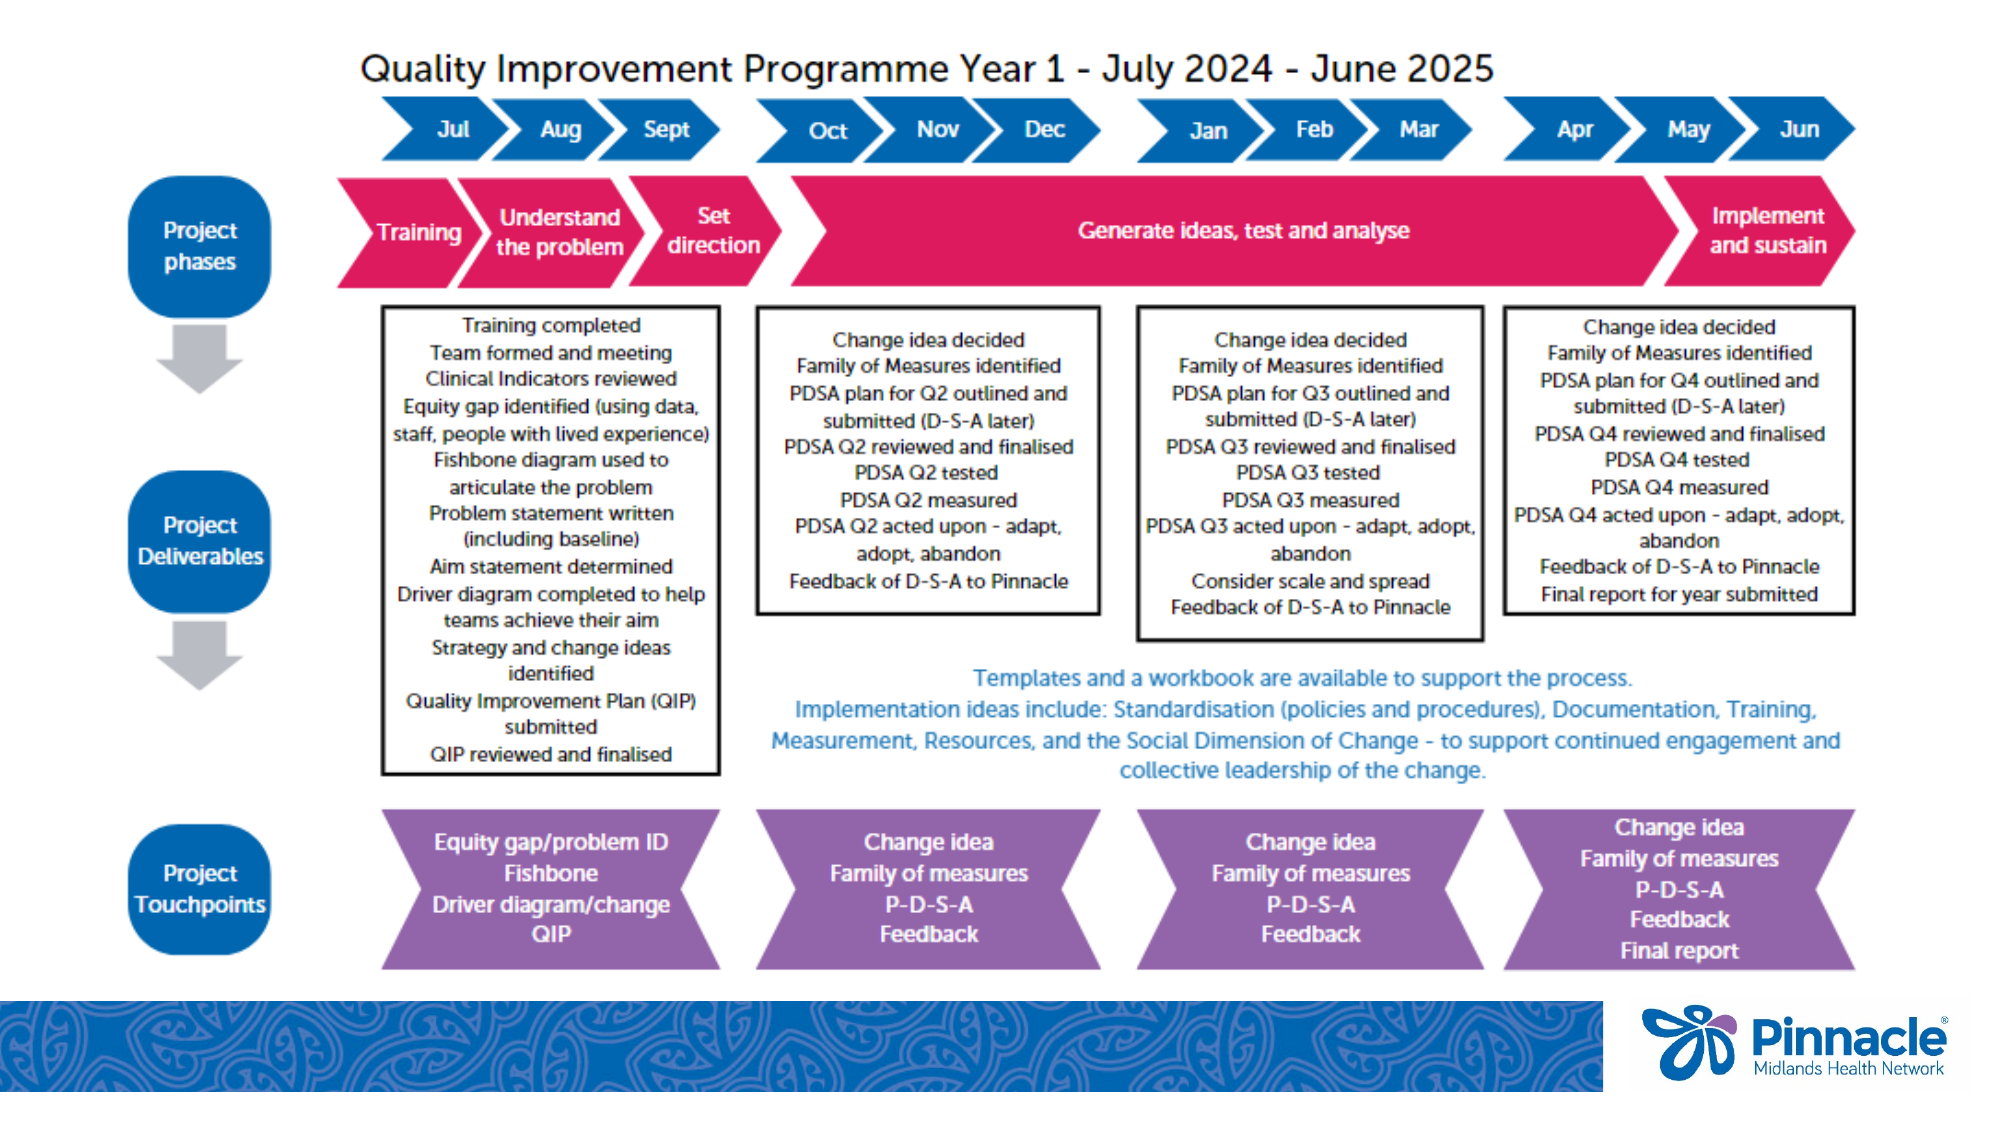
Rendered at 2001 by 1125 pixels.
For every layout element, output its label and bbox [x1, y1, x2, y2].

picture [1631, 994, 1971, 1092]
picture [110, 38, 1871, 984]
picture [0, 1001, 1604, 1092]
